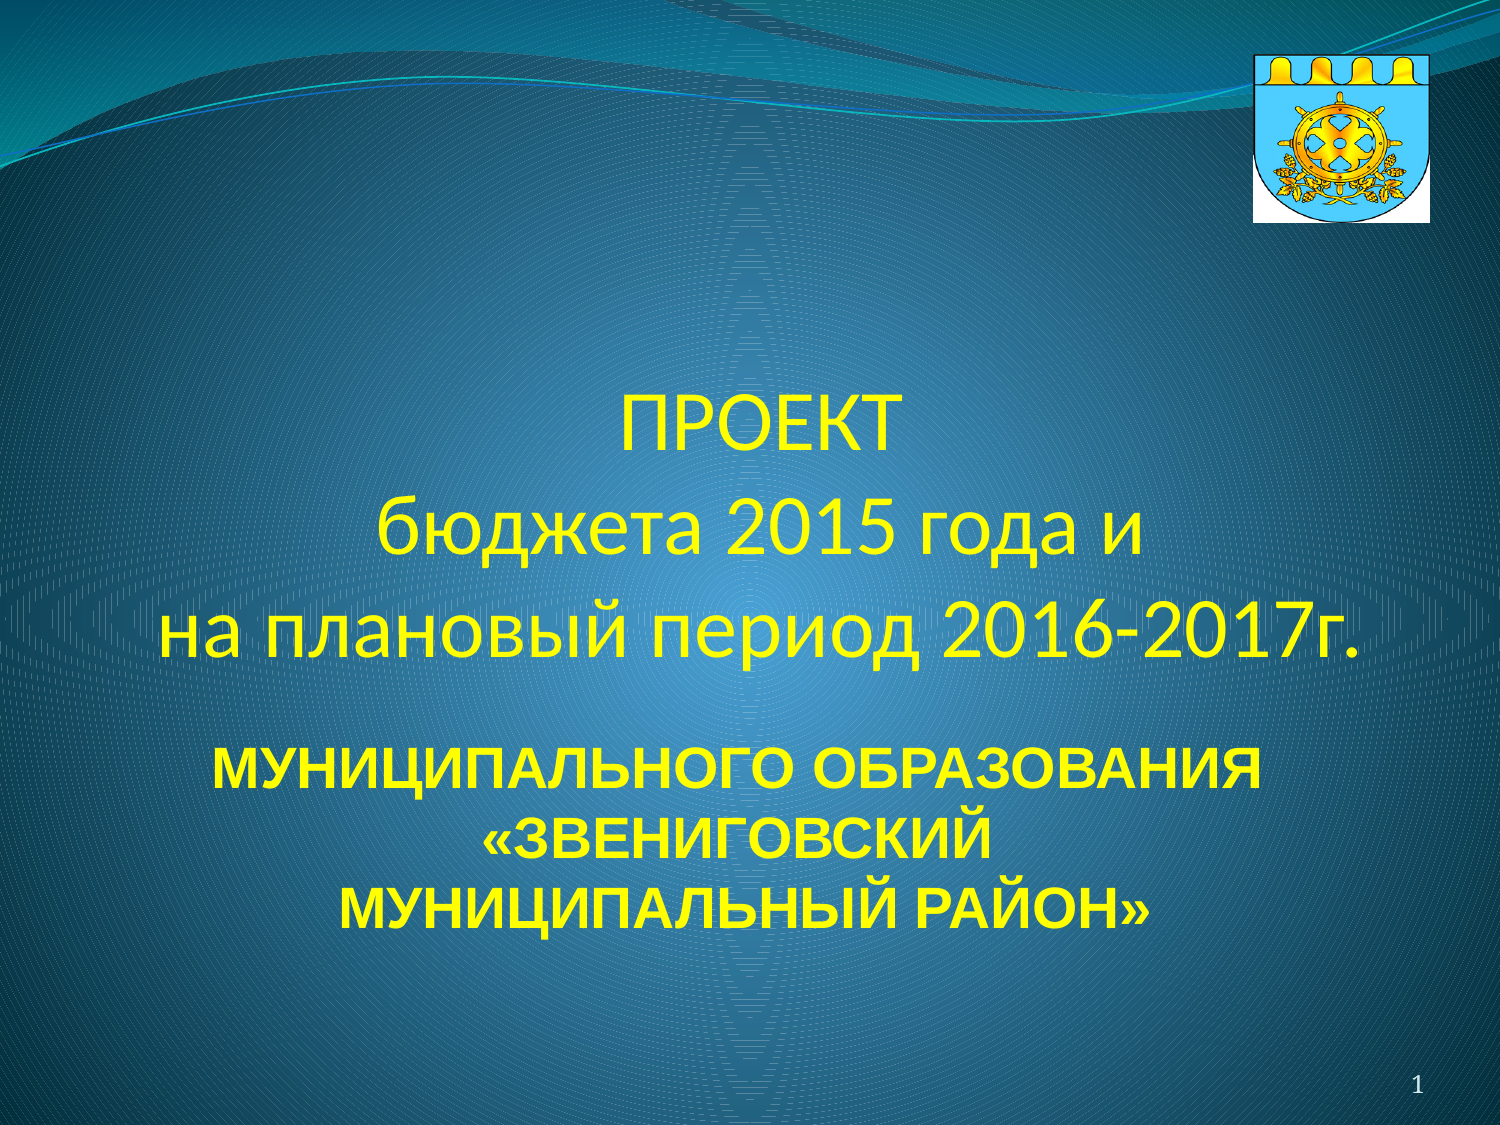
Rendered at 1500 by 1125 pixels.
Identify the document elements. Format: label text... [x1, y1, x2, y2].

picture [1253, 54, 1430, 223]
slide_number 1 [1299, 1042, 1425, 1103]
title ПРОЕКТ бюджета 2015 года и на плановый период 2016-2017г. [153, 260, 1368, 675]
text_box МУНИЦИПАЛЬНОГО ОБРАЗОВАНИЯ «ЗВЕНИГОВСКИЙ МУНИЦИПАЛЬНЫЙ РАЙОН» [90, 732, 1400, 938]
